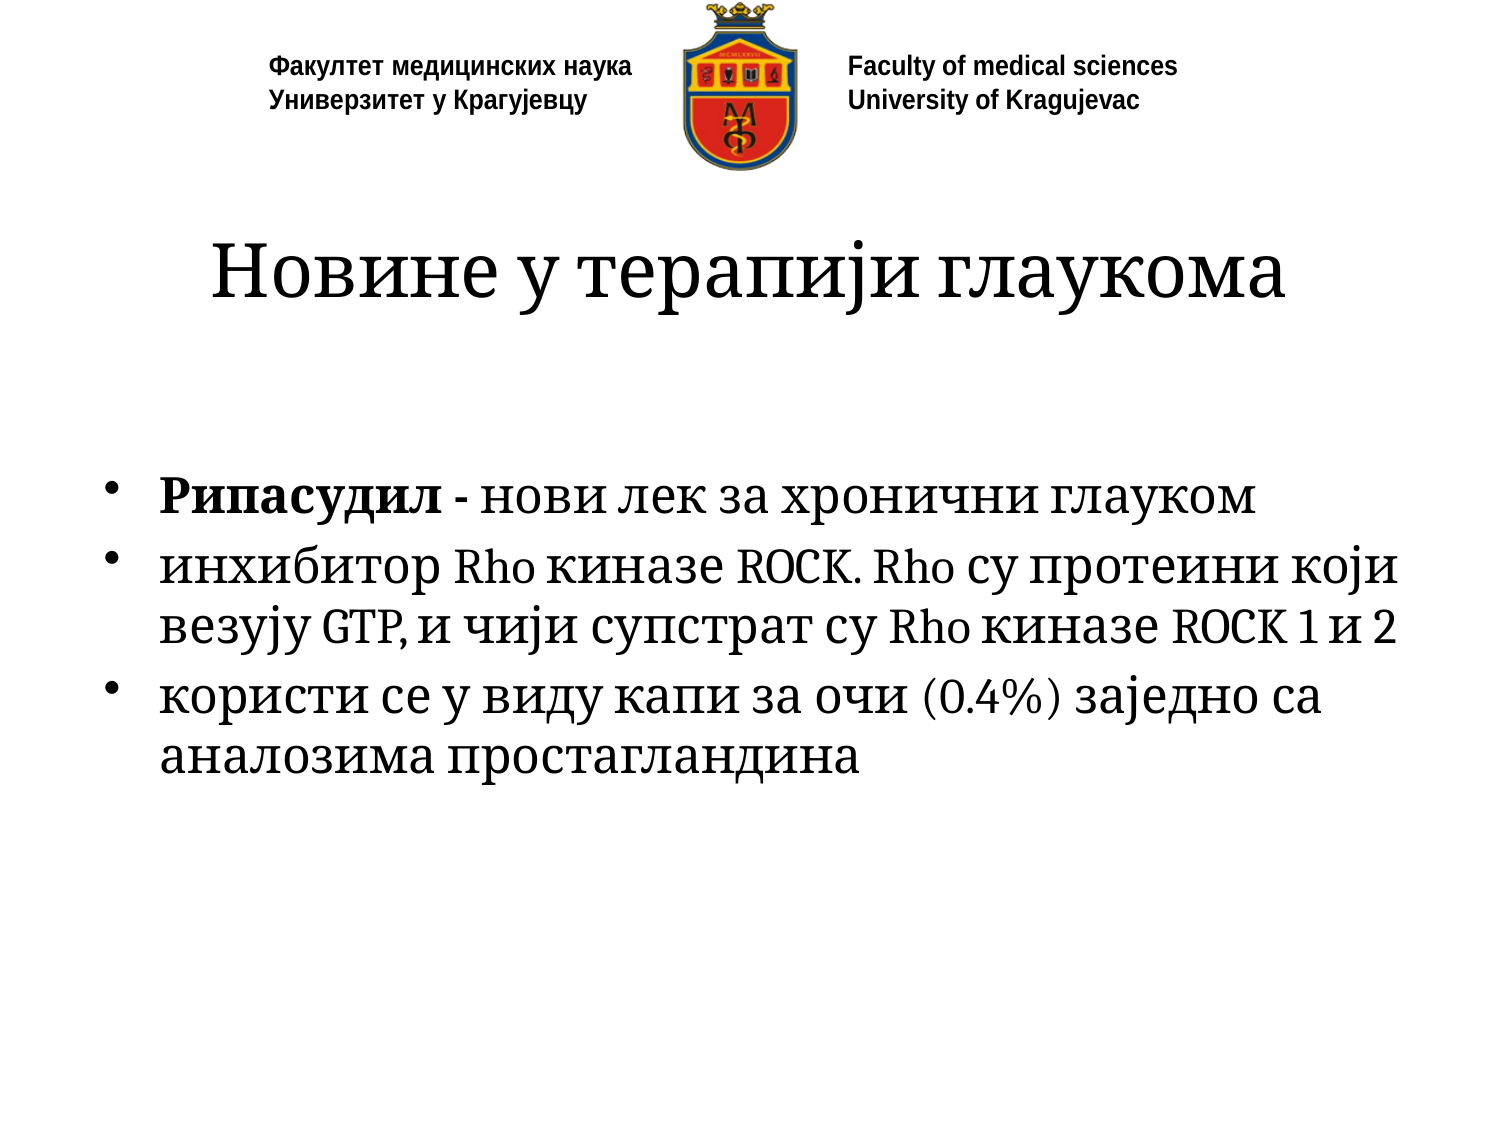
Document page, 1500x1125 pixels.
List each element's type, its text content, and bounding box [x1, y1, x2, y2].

title Новине у терапији глаукома [74, 173, 1426, 362]
list Рипасудил - нови лек за хронични глауком инхибитор Rho киназе ROCK. Rho су протеини који везују GTP, и чији супстрат су Rho киназе ROCK 1 и 2 користи се у виду капи за очи (0.4%) заједно са аналозима простагландина [88, 455, 1426, 1118]
